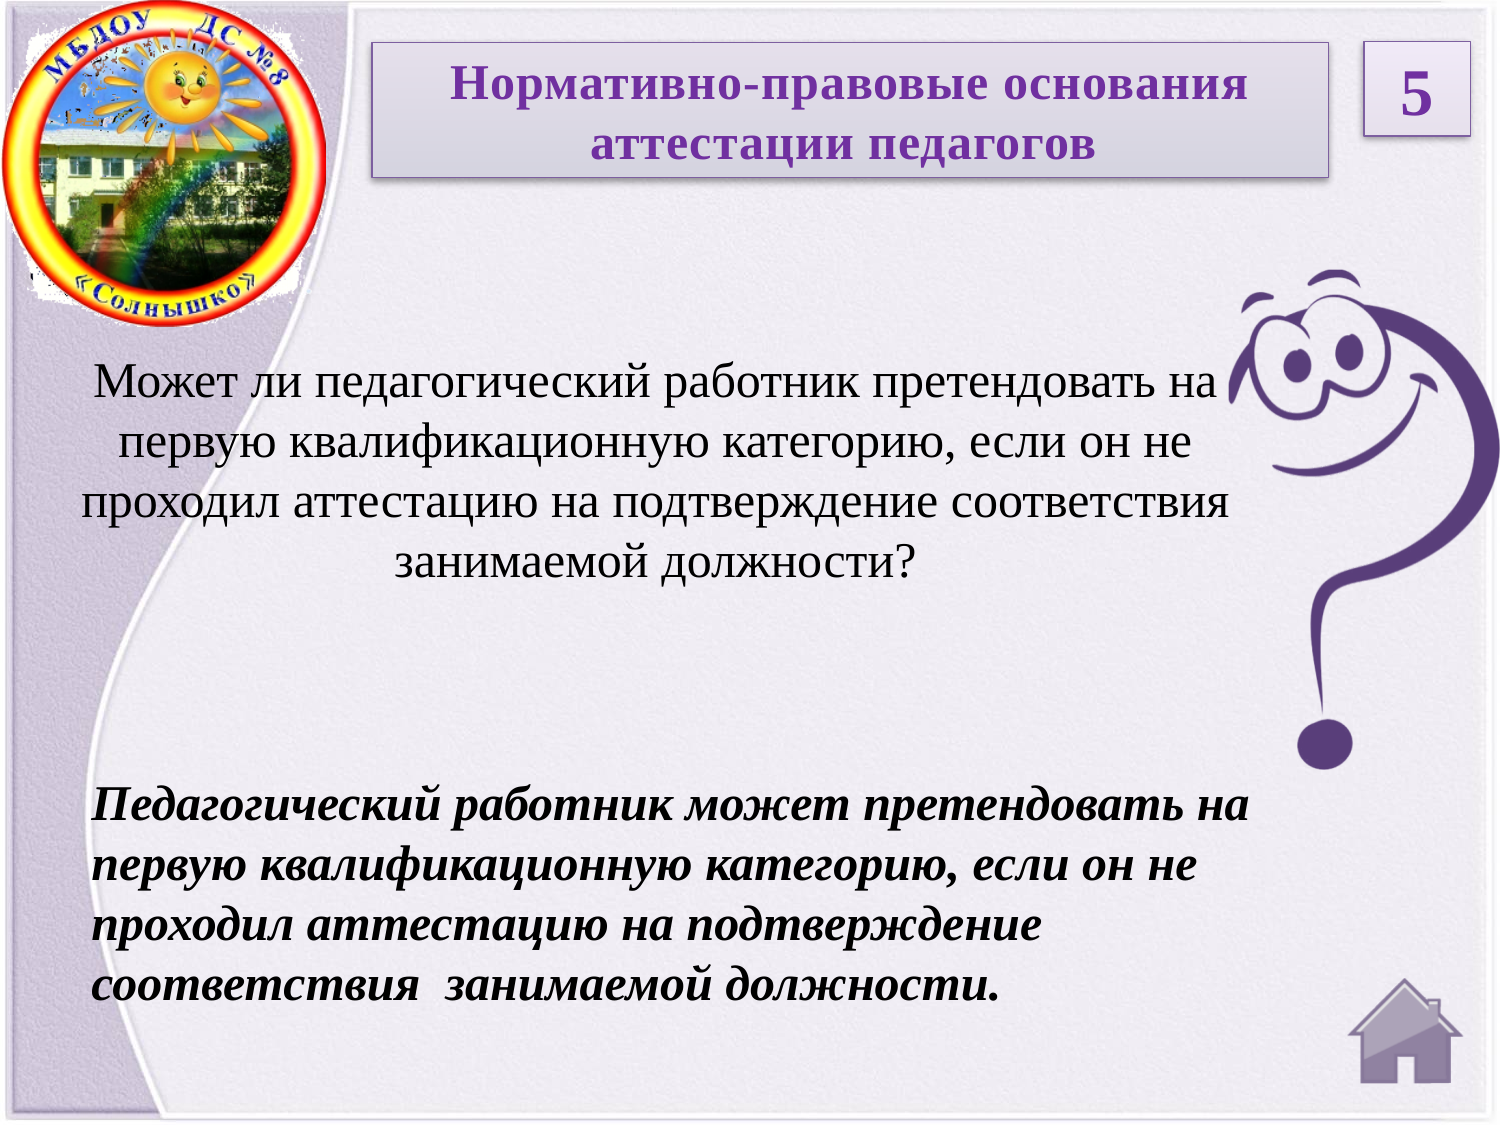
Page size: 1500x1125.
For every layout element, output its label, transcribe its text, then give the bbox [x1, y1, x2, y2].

text_box 5 [1363, 41, 1471, 137]
text_box Может ли педагогический работник претендовать на первую квалификационную категорию, если он не проходил аттестацию на подтверждение соответствия занимаемой должности? [64, 339, 1222, 595]
text_box Нормативно-правовые основания аттестации педагогов [371, 42, 1329, 178]
picture [0, 0, 1500, 1125]
text_box Педагогический работник может претендовать на первую квалификационную категорию, если он не проходил аттестацию на подтверждение соответствия занимаемой должности. [76, 763, 1270, 1018]
